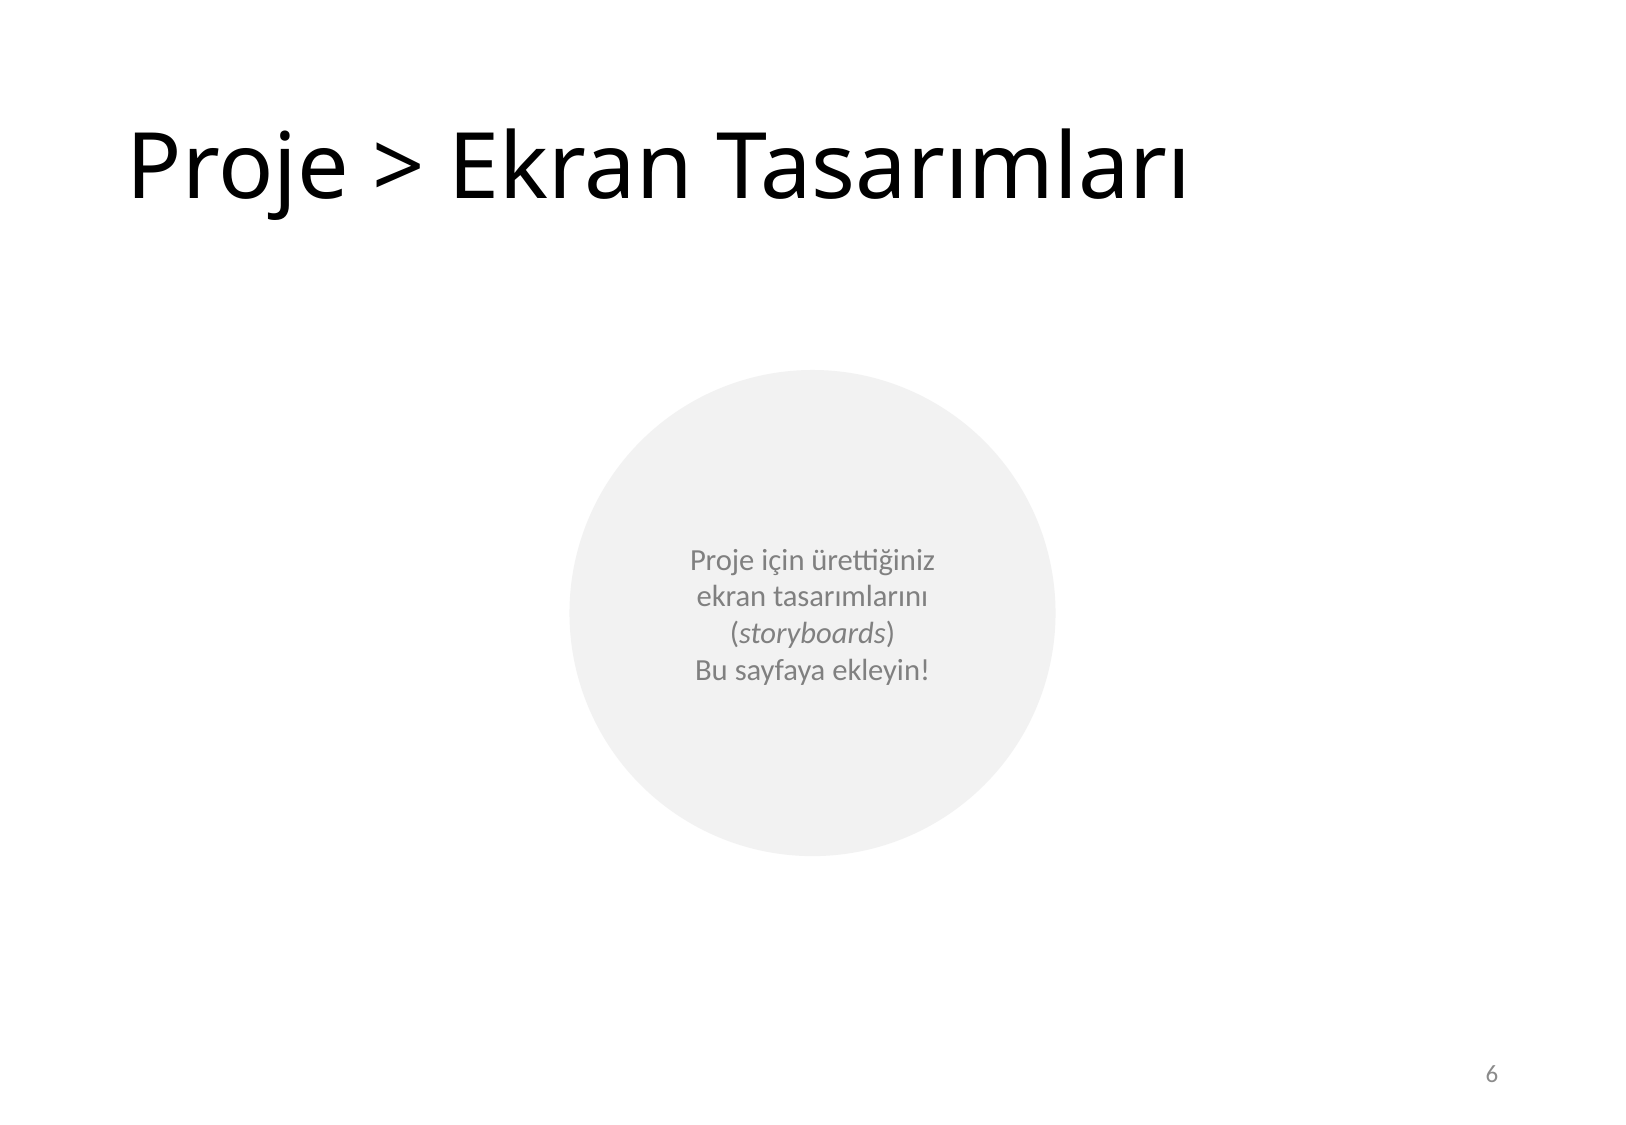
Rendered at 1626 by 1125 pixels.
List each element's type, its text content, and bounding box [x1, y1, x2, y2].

slide_number 6 [1147, 1042, 1514, 1103]
title Proje > Ekran Tasarımları [111, 59, 1514, 278]
text_box Proje için ürettiğiniz ekran tasarımlarını (storyboards) Bu sayfaya ekleyin! [568, 368, 1057, 858]
